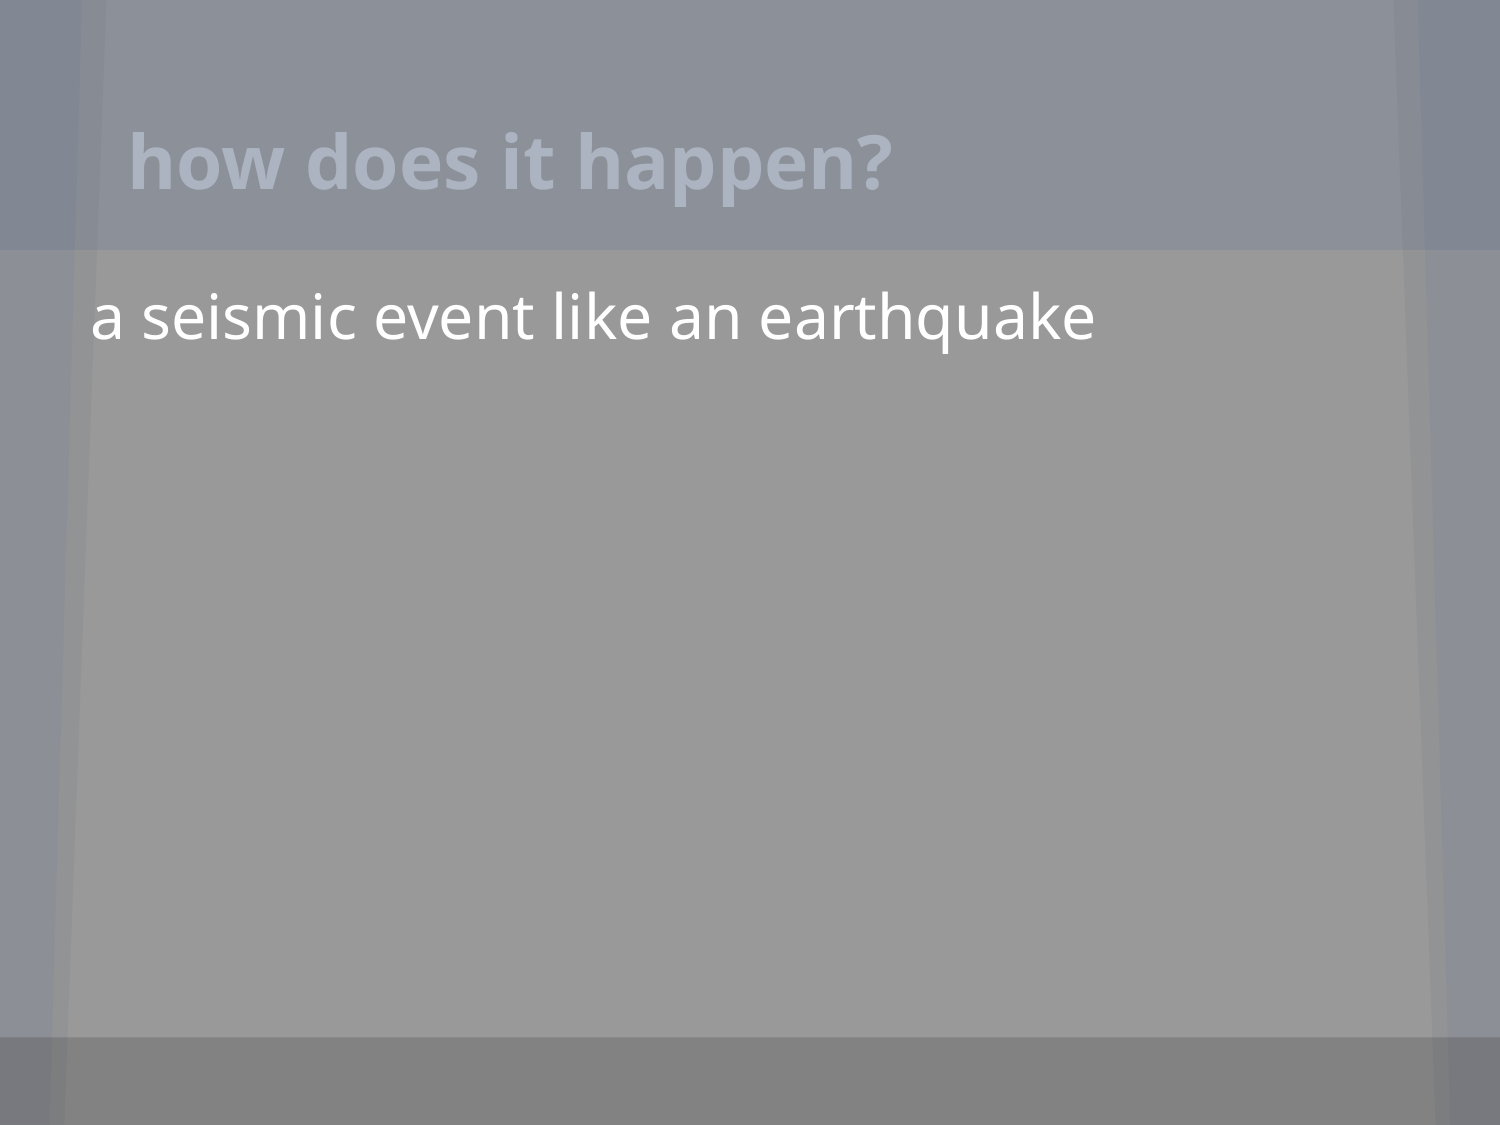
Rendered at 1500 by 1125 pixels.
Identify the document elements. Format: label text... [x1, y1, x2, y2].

list a seismic event like an earthquake [75, 262, 1425, 1078]
title how does it happen? [75, 32, 1425, 220]
